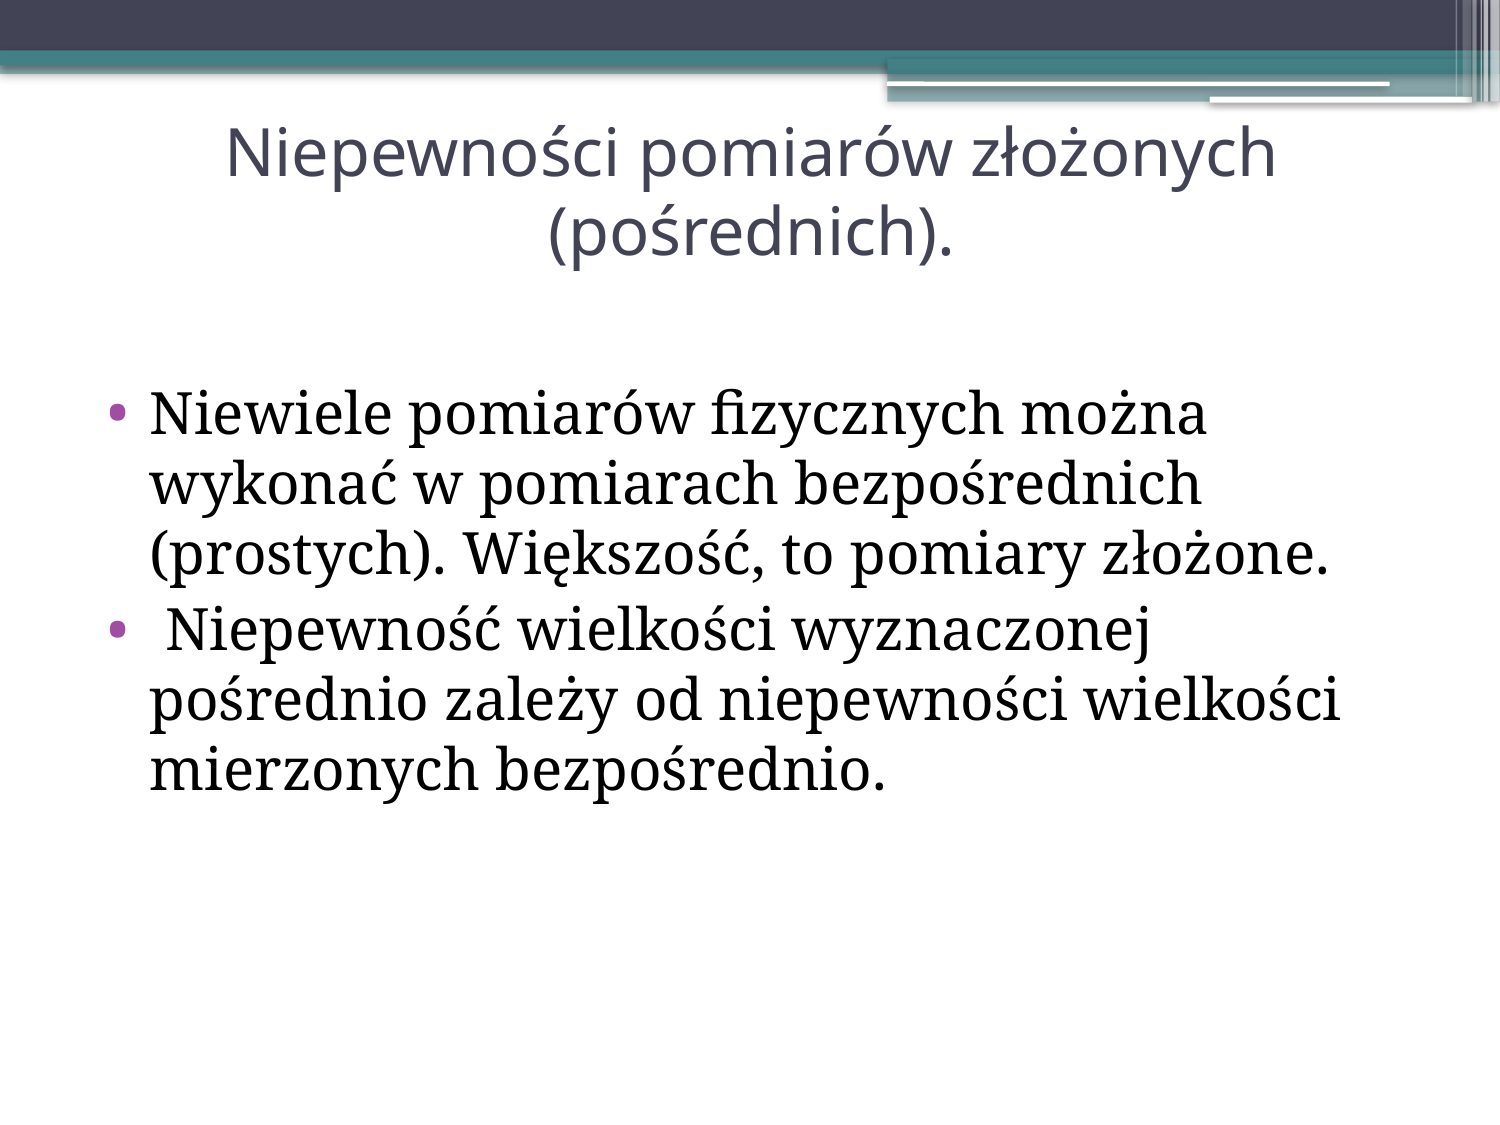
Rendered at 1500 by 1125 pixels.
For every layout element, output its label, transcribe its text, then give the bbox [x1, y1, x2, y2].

list Niewiele pomiarów fizycznych można wykonać w pomiarach bezpośrednich (prostych). Większość, to pomiary złożone. Niepewność wielkości wyznaczonej pośrednio zależy od niepewności wielkości mierzonych bezpośrednio. [75, 368, 1425, 1079]
title Niepewności pomiarów złożonych (pośrednich). [76, 101, 1427, 277]
